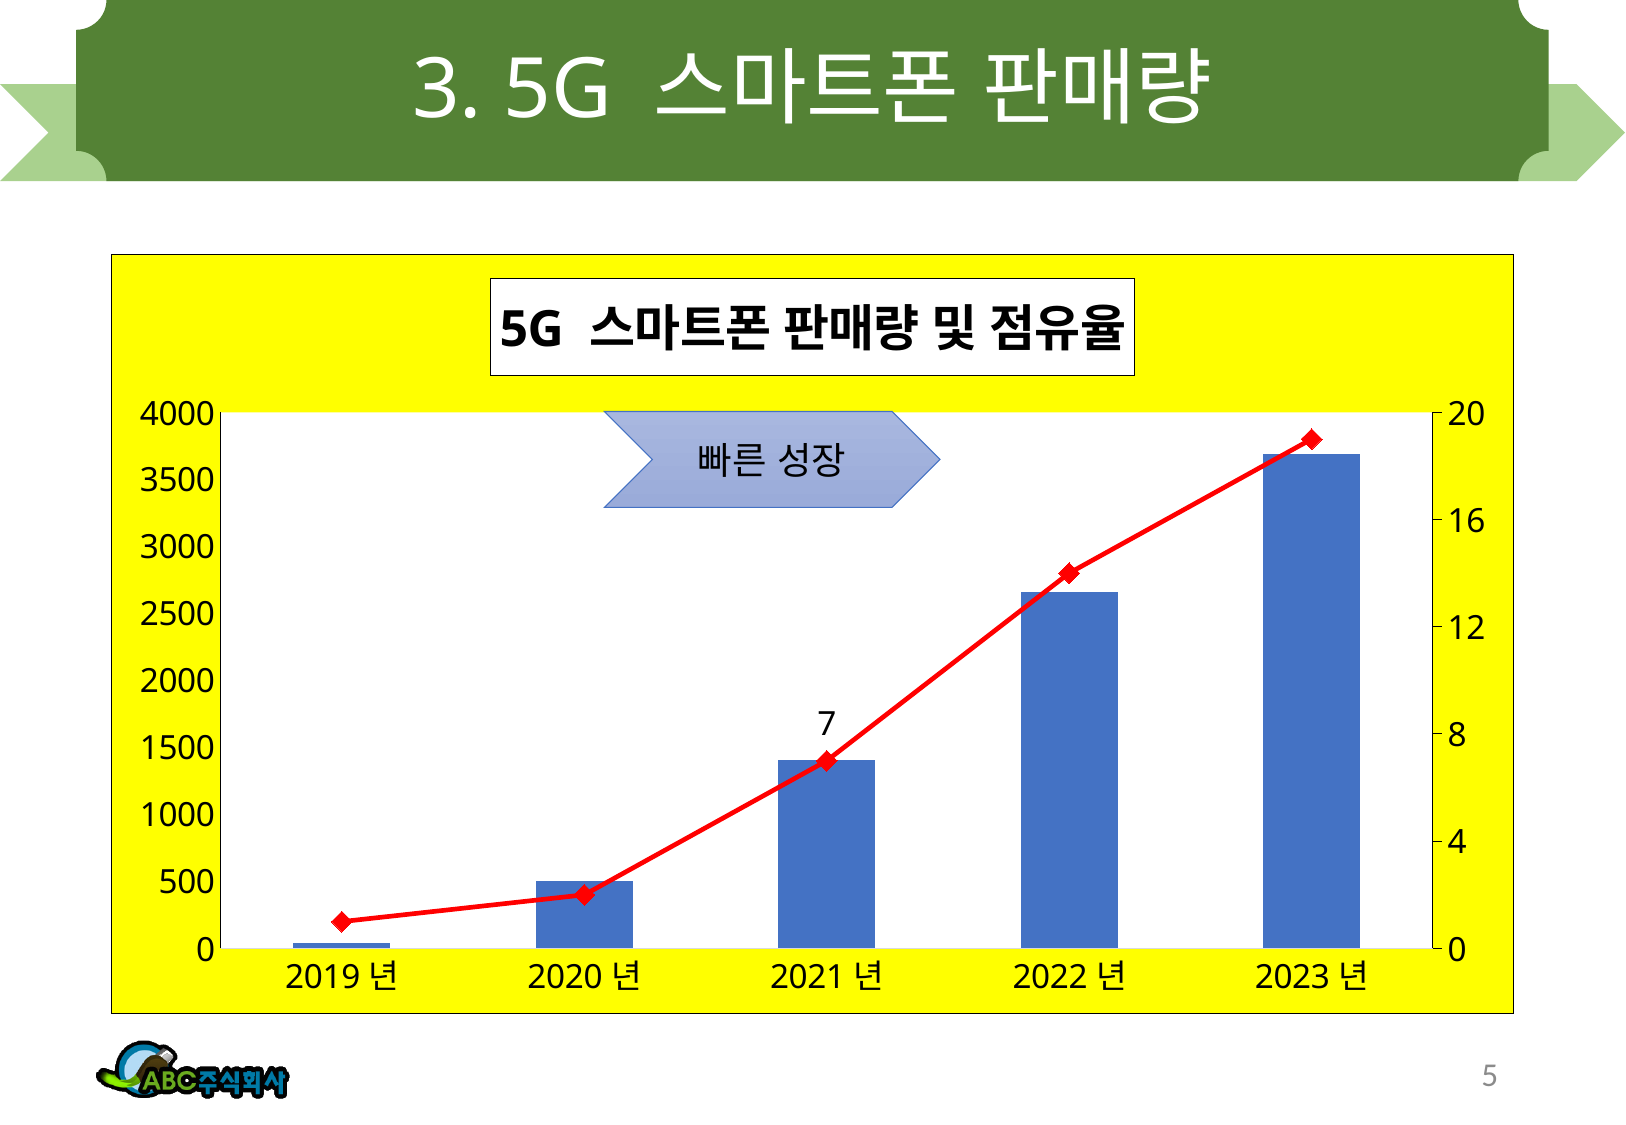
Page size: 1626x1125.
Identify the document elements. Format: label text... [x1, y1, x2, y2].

slide_number 5 [1147, 1042, 1514, 1103]
picture [87, 1034, 295, 1103]
title 3. 5G 스마트폰 판매량 [0, 0, 1625, 182]
chart [111, 254, 1514, 1014]
